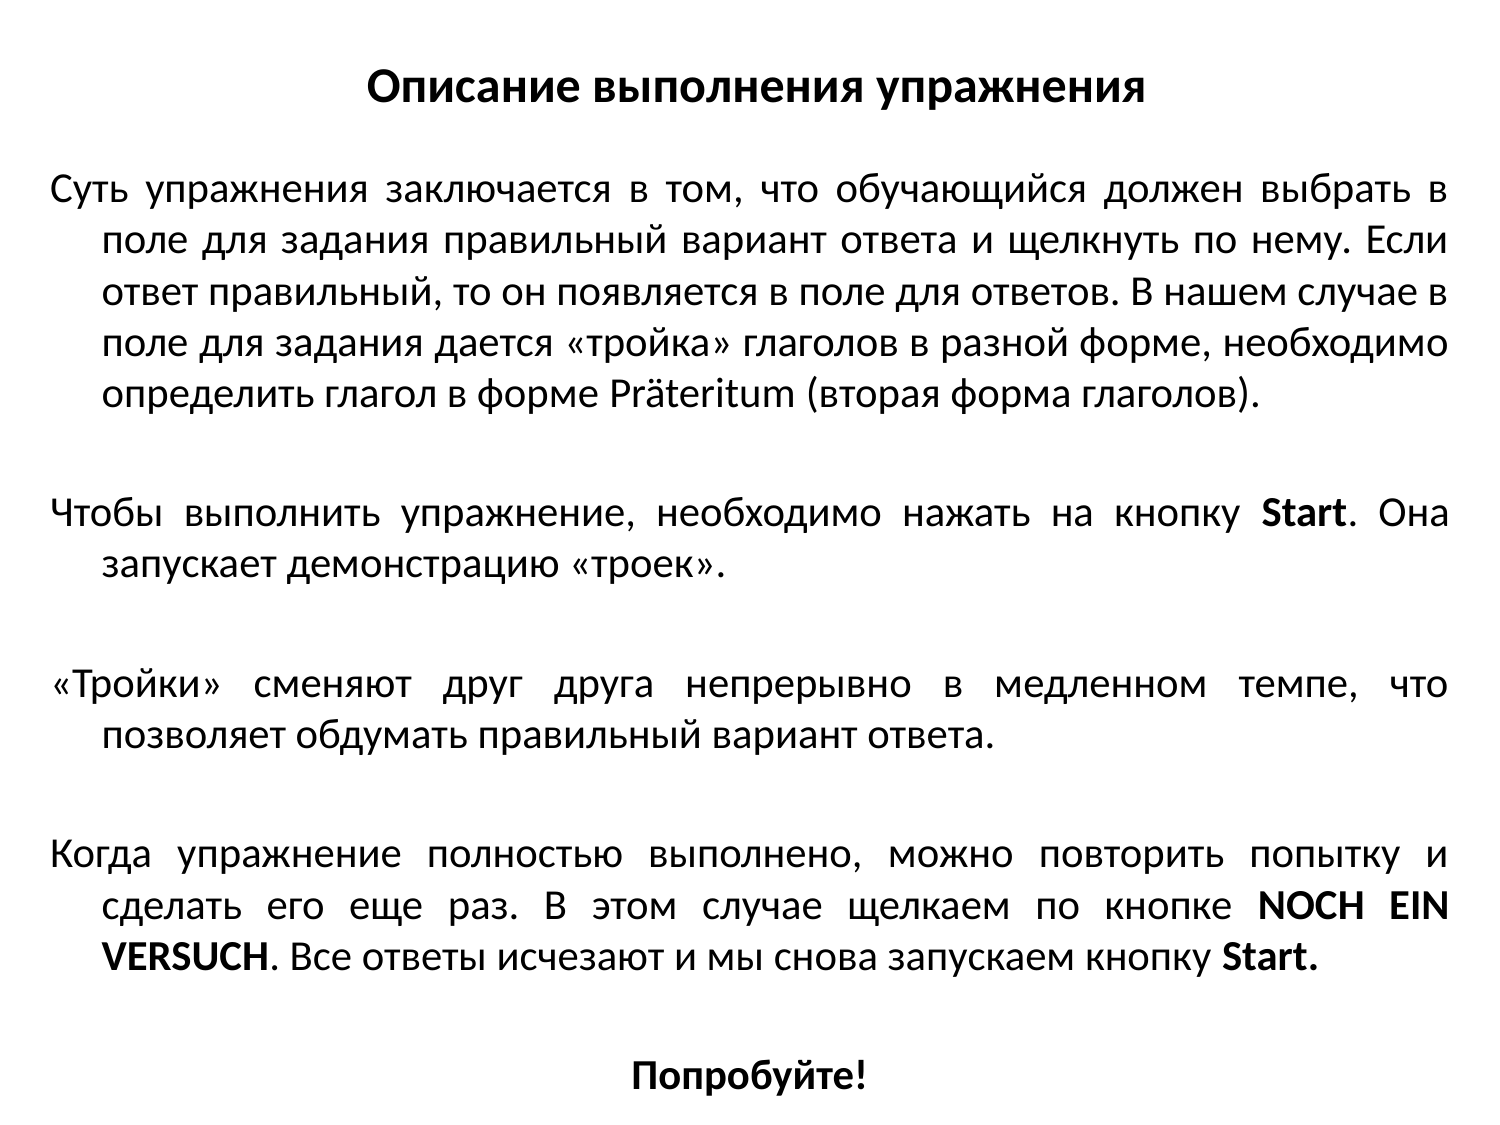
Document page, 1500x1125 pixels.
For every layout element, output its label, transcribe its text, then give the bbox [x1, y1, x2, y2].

title Описание выполнения упражнения [82, 35, 1432, 131]
list Суть упражнения заключается в том, что обучающийся должен выбрать в поле для задания правильный вариант ответа и щелкнуть по нему. Если ответ правильный, то он появляется в поле для ответов. В нашем случае в поле для задания дается «тройка» глаголов в разной форме, необходимо определить глагол в форме Präteritum (вторая форма глаголов). Чтобы выполнить упражнение, необходимо нажать на кнопку Start. Она запускает демонстрацию «троек». «Тройки» сменяют друг друга непрерывно в медленном темпе, что позволяет обдумать правильный вариант ответа. Когда упражнение полностью выполнено, можно повторить попытку и сделать его еще раз. В этом случае щелкаем по кнопке NOCH EIN VERSUCH. Все ответы исчезают и мы снова запускаем кнопку Start. Попробуйте! [35, 152, 1465, 1125]
